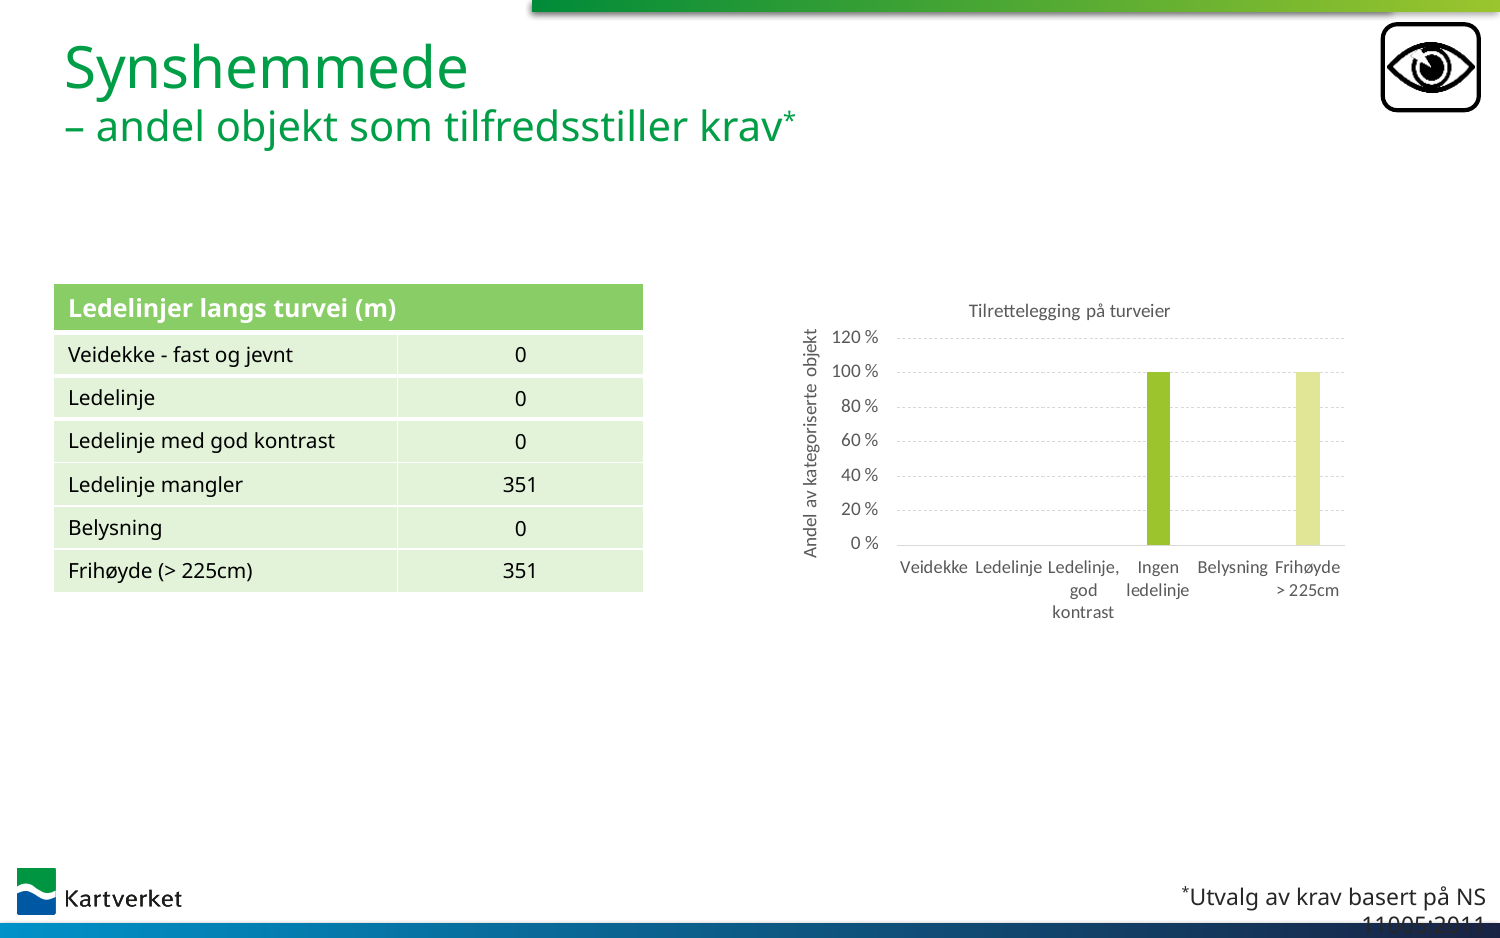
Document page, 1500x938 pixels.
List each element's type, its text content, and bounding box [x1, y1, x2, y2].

text_box *Utvalg av krav basert på NS 11005:2011 [1068, 873, 1500, 938]
table_cell Frihøyde (> 225cm) [54, 550, 397, 592]
table_cell Ledelinje mangler [54, 463, 397, 505]
table_cell 351 [398, 463, 643, 505]
table_cell Ledelinje med god kontrast [54, 421, 397, 462]
table_cell 351 [398, 550, 643, 592]
text_box Synshemmede – andel objekt som tilfredsstiller krav* [49, 24, 1431, 158]
table_header Ledelinjer langs turvei (m) [54, 284, 643, 330]
table_cell 0 [398, 421, 643, 462]
table_cell Belysning [54, 507, 397, 548]
table_cell 0 [398, 335, 643, 374]
table_cell 0 [398, 507, 643, 548]
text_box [1382, 24, 1480, 111]
table_cell Ledelinje [54, 378, 397, 417]
picture [791, 291, 1348, 630]
table_cell 0 [398, 378, 643, 417]
table_cell Veidekke - fast og jevnt [54, 335, 397, 374]
